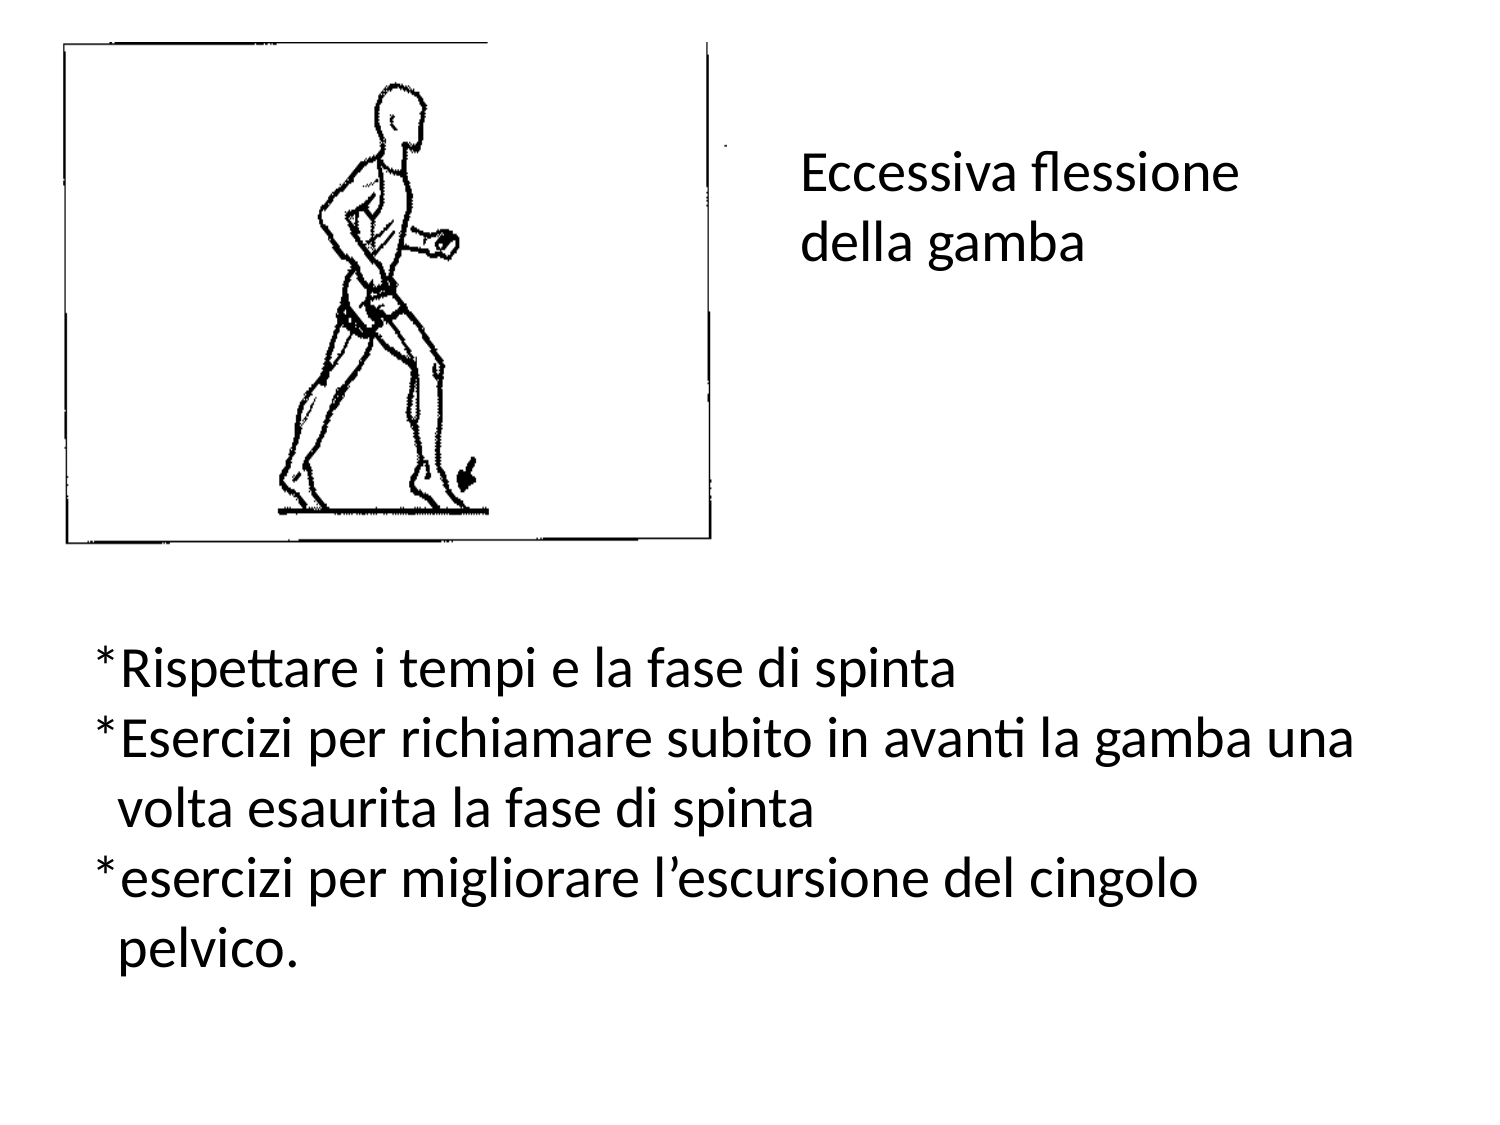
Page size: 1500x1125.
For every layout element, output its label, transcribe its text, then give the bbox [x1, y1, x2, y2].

text_box *Rispettare i tempi e la fase di spinta *Esercizi per richiamare subito in avanti la gamba una volta esaurita la fase di spinta *esercizi per migliorare l’escursione del cingolo pelvico. [76, 621, 1400, 987]
picture [52, 42, 727, 575]
text_box Eccessiva flessione della gamba [785, 125, 1365, 281]
